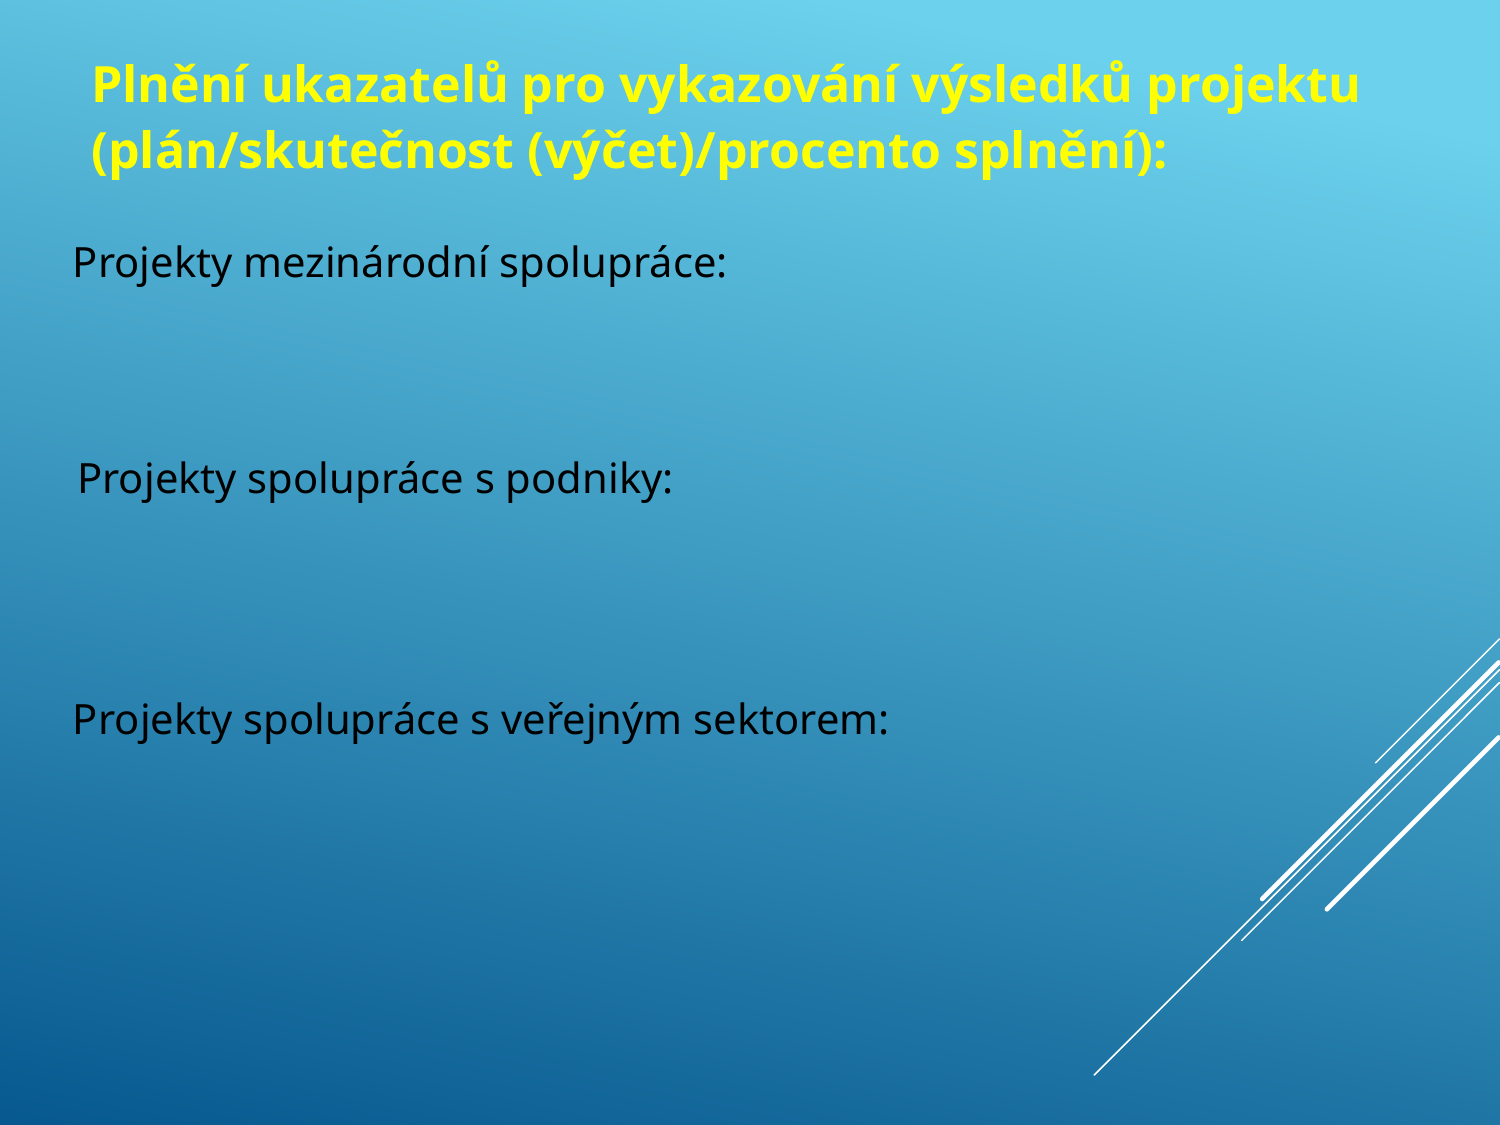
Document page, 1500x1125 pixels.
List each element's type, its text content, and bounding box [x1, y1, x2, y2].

text_box Projekty spolupráce s veřejným sektorem: [58, 685, 905, 750]
text_box Projekty spolupráce s podniky: [62, 444, 689, 510]
text_box Projekty mezinárodní spolupráce: [58, 228, 743, 294]
text_box Plnění ukazatelů pro vykazování výsledků projektu (plán/skutečnost (výčet)/procento splnění): [76, 39, 1468, 186]
